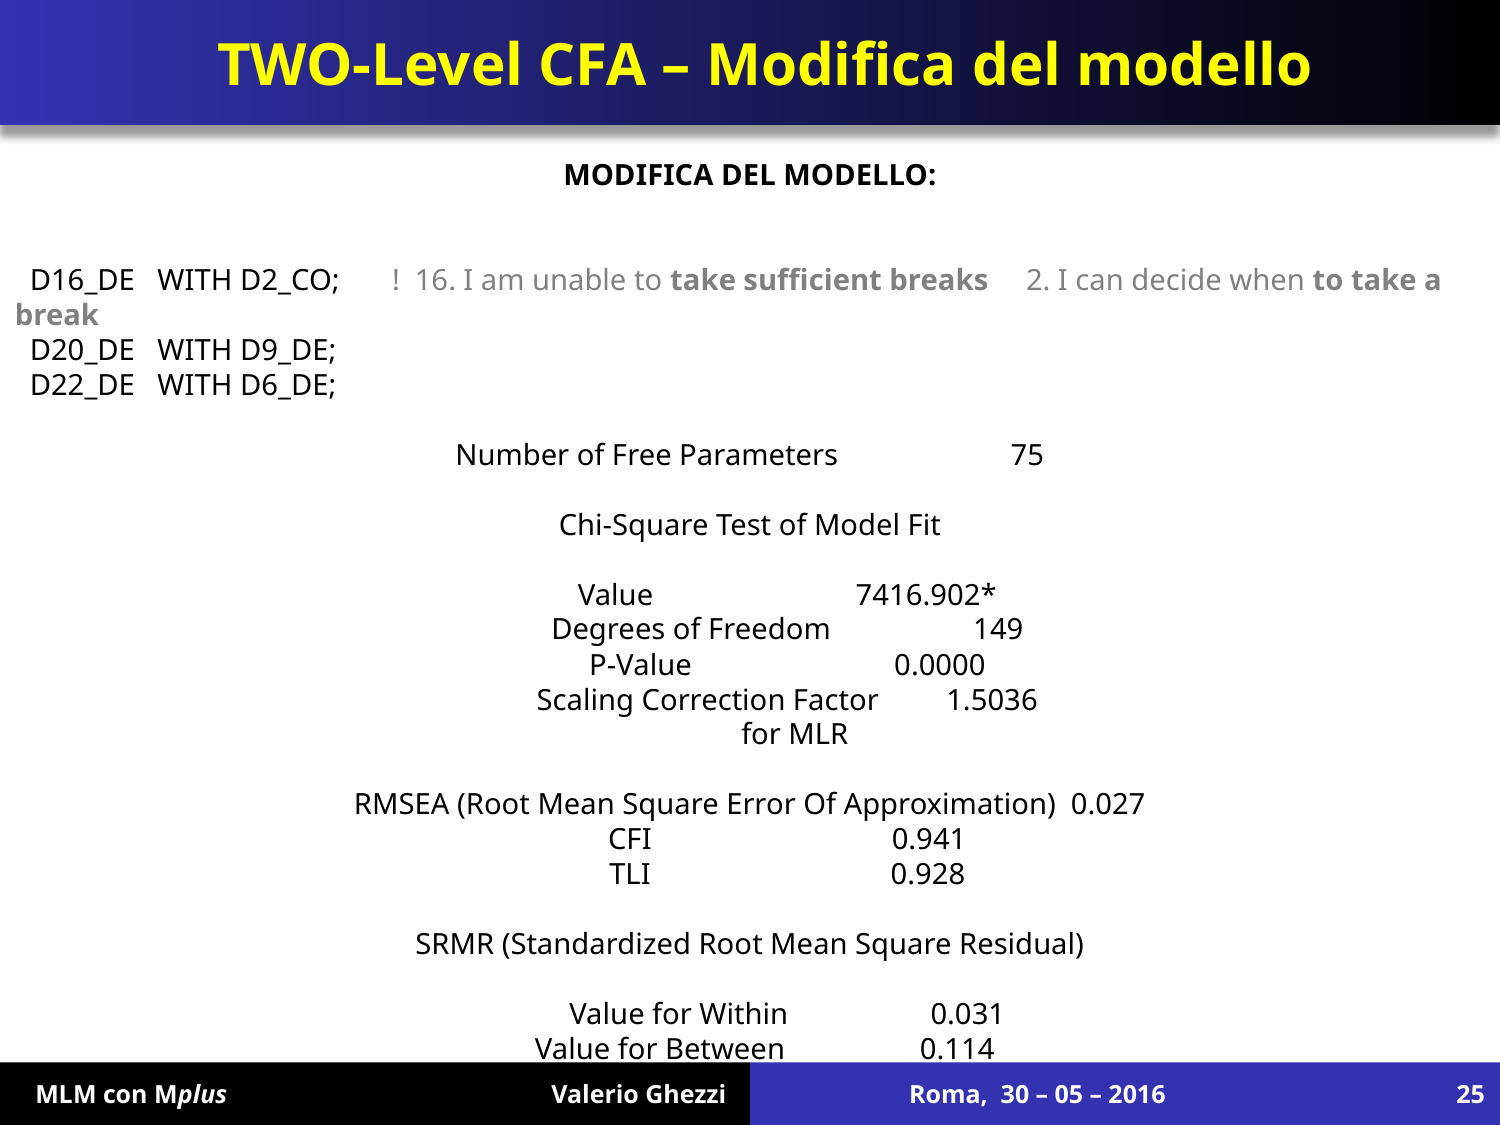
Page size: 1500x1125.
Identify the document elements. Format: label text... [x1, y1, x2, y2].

text_box Roma, 30 – 05 – 2016 [750, 1073, 1325, 1125]
text_box MODIFICA DEL MODELLO: D16_DE WITH D2_CO; ! 16. I am unable to take sufficient breaks 2. I can decide when to take a break D20_DE WITH D9_DE; D22_DE WITH D6_DE; Number of Free Parameters 75 Chi-Square Test of Model Fit Value 7416.902* Degrees of Freedom 149 P-Value 0.0000 Scaling Correction Factor 1.5036 for MLR RMSEA (Root Mean Square Error Of Approximation) 0.027 CFI 0.941 TLI 0.928 SRMR (Standardized Root Mean Square Residual) Value for Within 0.031 Value for Between 0.114 [0, 148, 1500, 1073]
list MLM con Mplus Valerio Ghezzi [0, 1073, 750, 1125]
title TWO-Level CFA – Modifica del modello [0, 0, 1500, 126]
slide_number 25 [1325, 1073, 1500, 1125]
